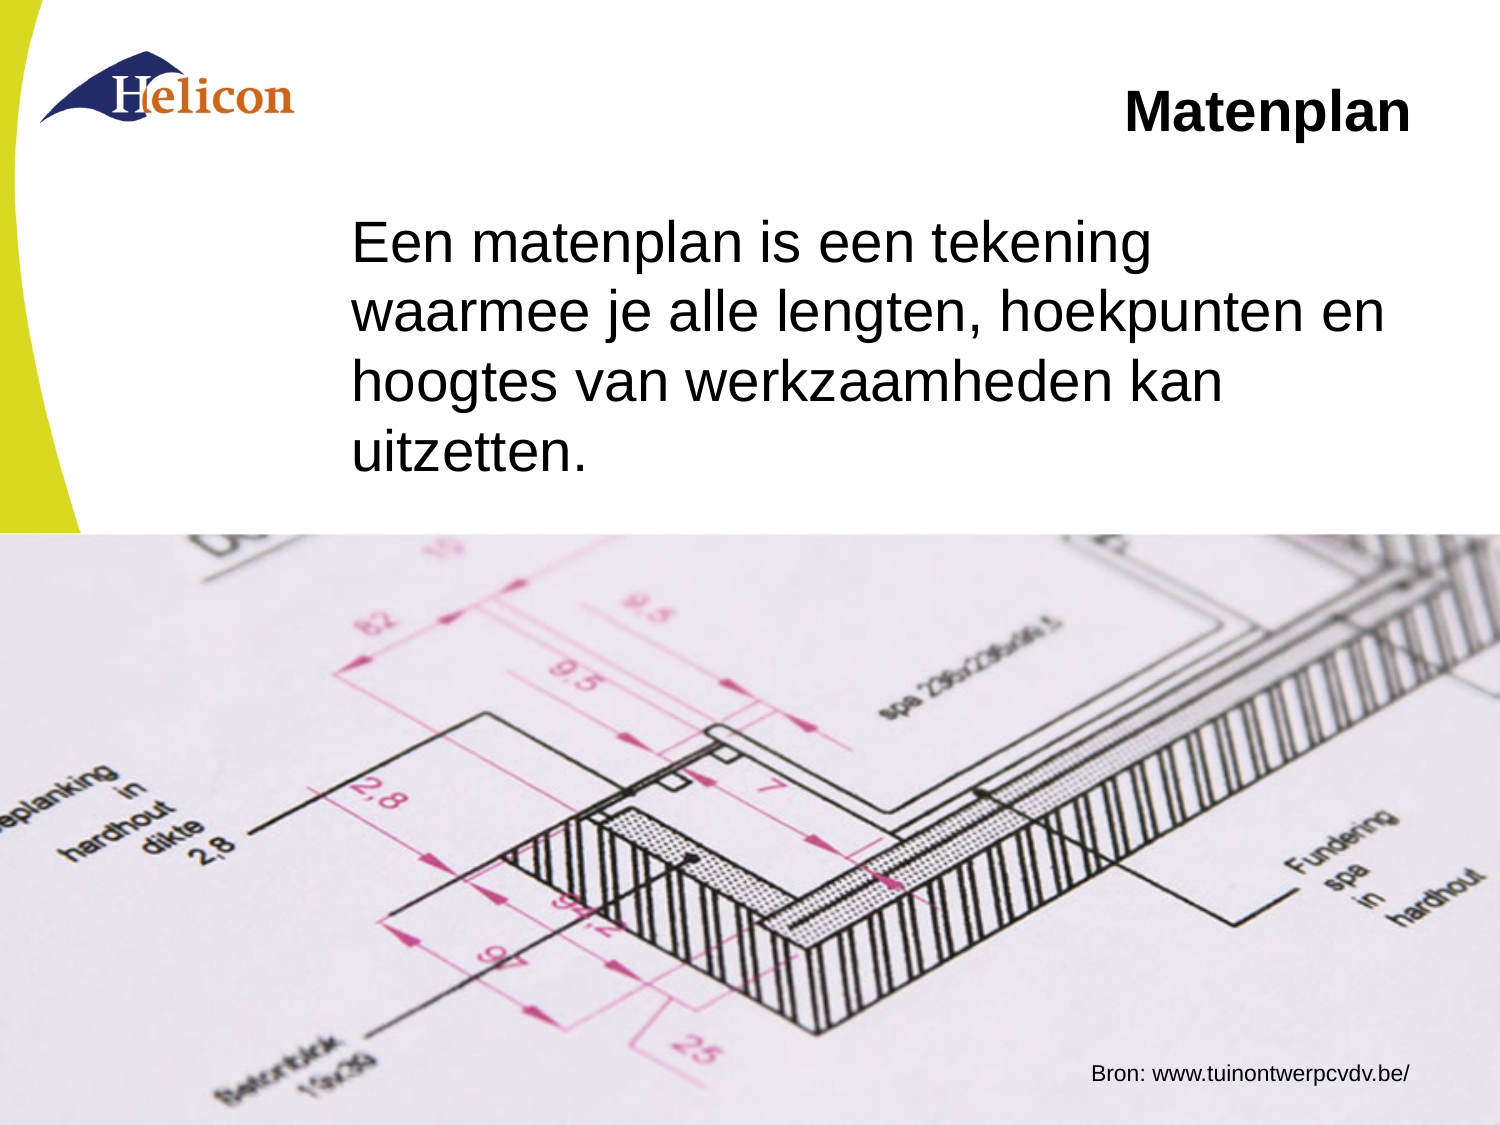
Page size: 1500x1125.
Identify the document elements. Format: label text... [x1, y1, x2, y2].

list Een matenplan is een tekening waarmee je alle lengten, hoekpunten en hoogtes van werkzaamheden kan uitzetten. Bron: www.tuinontwerpcvdv.be/ [336, 196, 1425, 531]
picture [0, 0, 1500, 1125]
title Matenplan [337, 54, 1428, 161]
